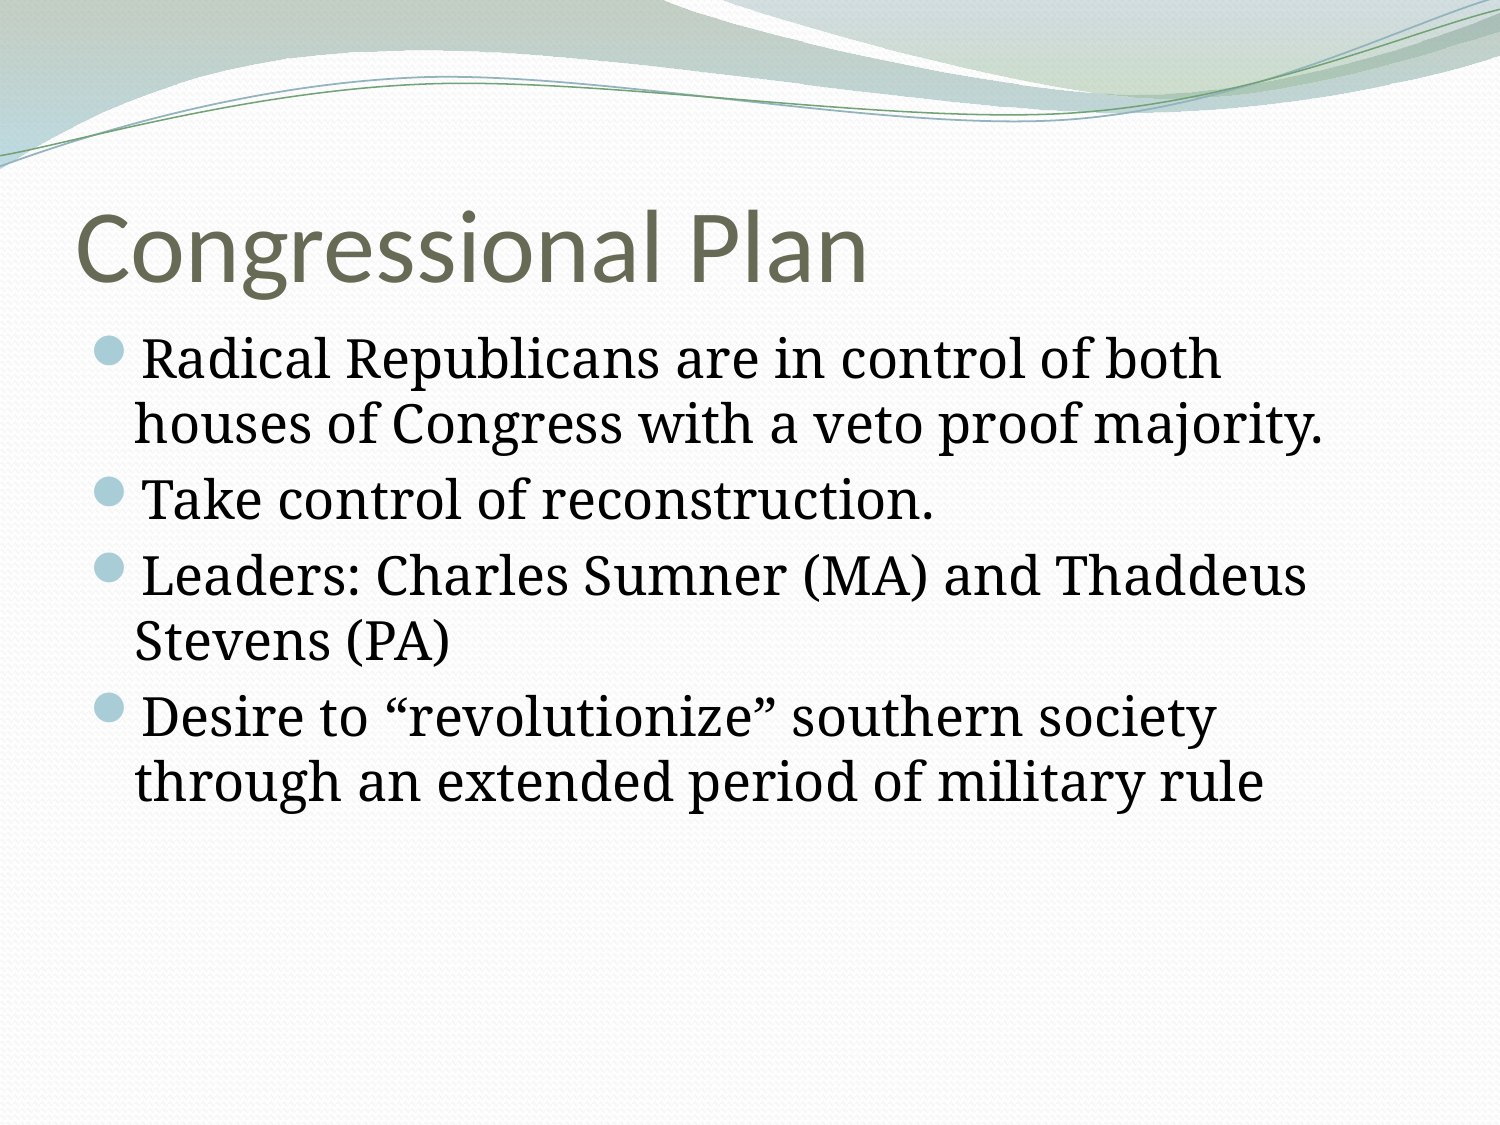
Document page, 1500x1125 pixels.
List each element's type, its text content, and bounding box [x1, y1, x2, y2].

title Congressional Plan [75, 115, 1425, 303]
list Radical Republicans are in control of both houses of Congress with a veto proof majority. Take control of reconstruction. Leaders: Charles Sumner (MA) and Thaddeus Stevens (PA) Desire to “revolutionize” southern society through an extended period of military rule [75, 317, 1425, 1038]
